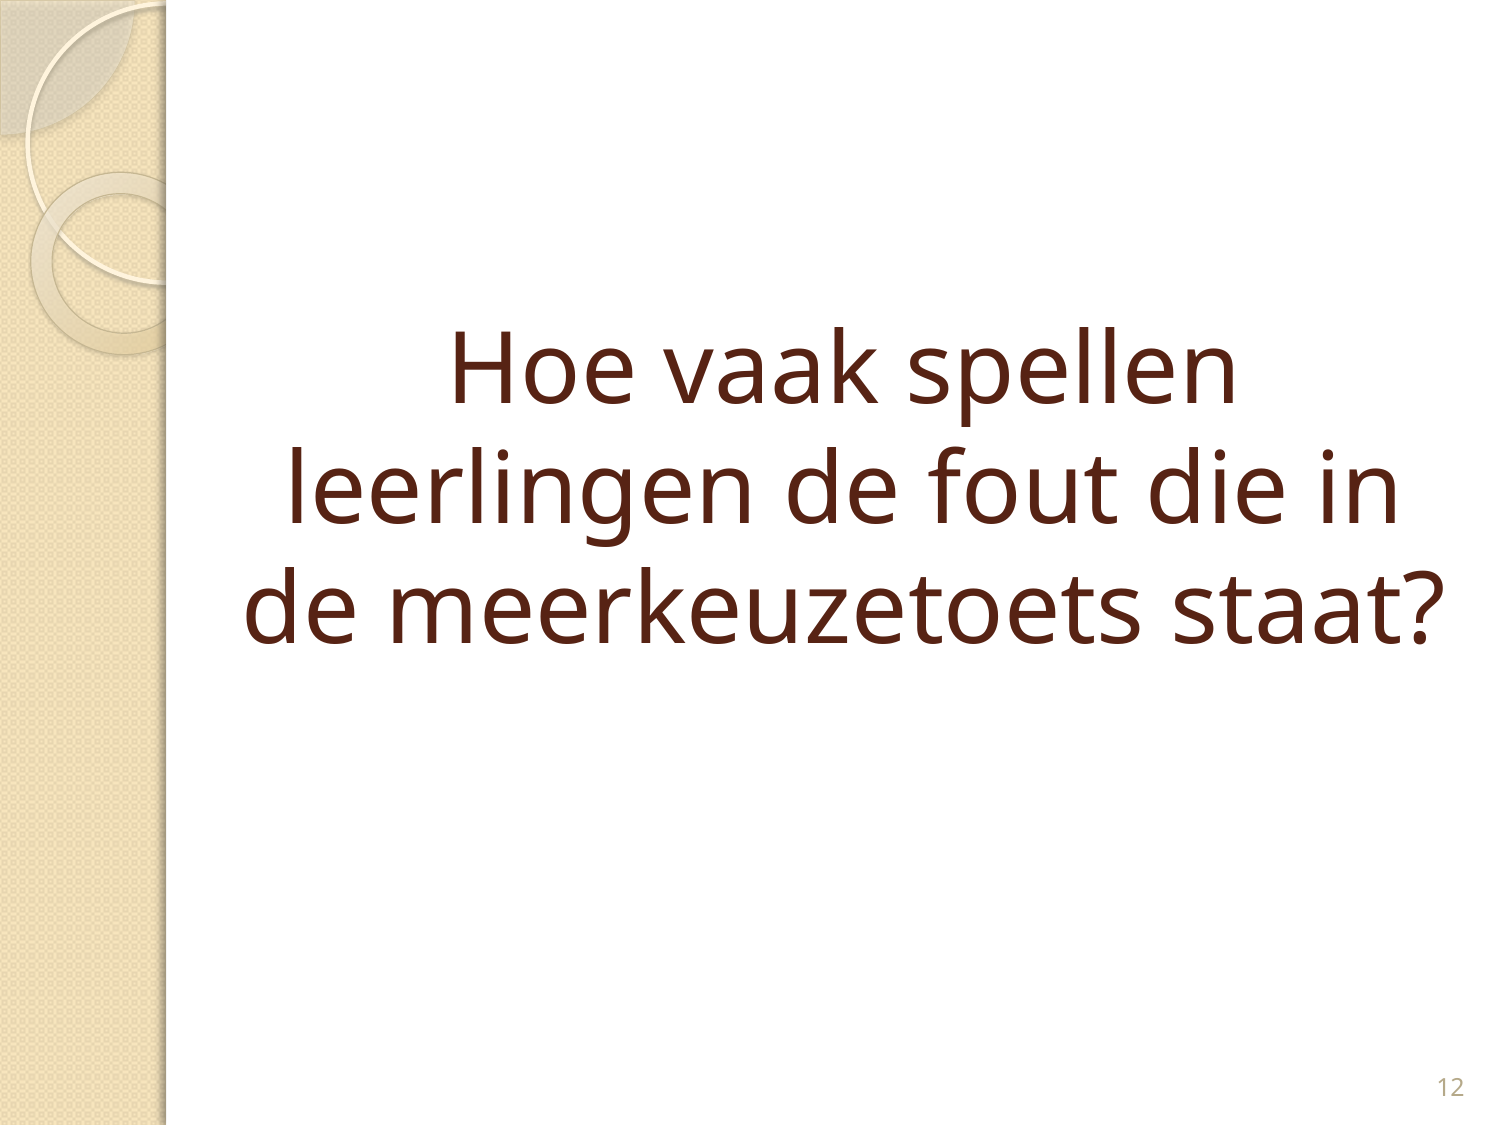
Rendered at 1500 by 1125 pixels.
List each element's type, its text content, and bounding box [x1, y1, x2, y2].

slide_number 12 [1413, 1034, 1488, 1113]
title Hoe vaak spellen leerlingen de fout die in de meerkeuzetoets staat? [219, 252, 1469, 715]
